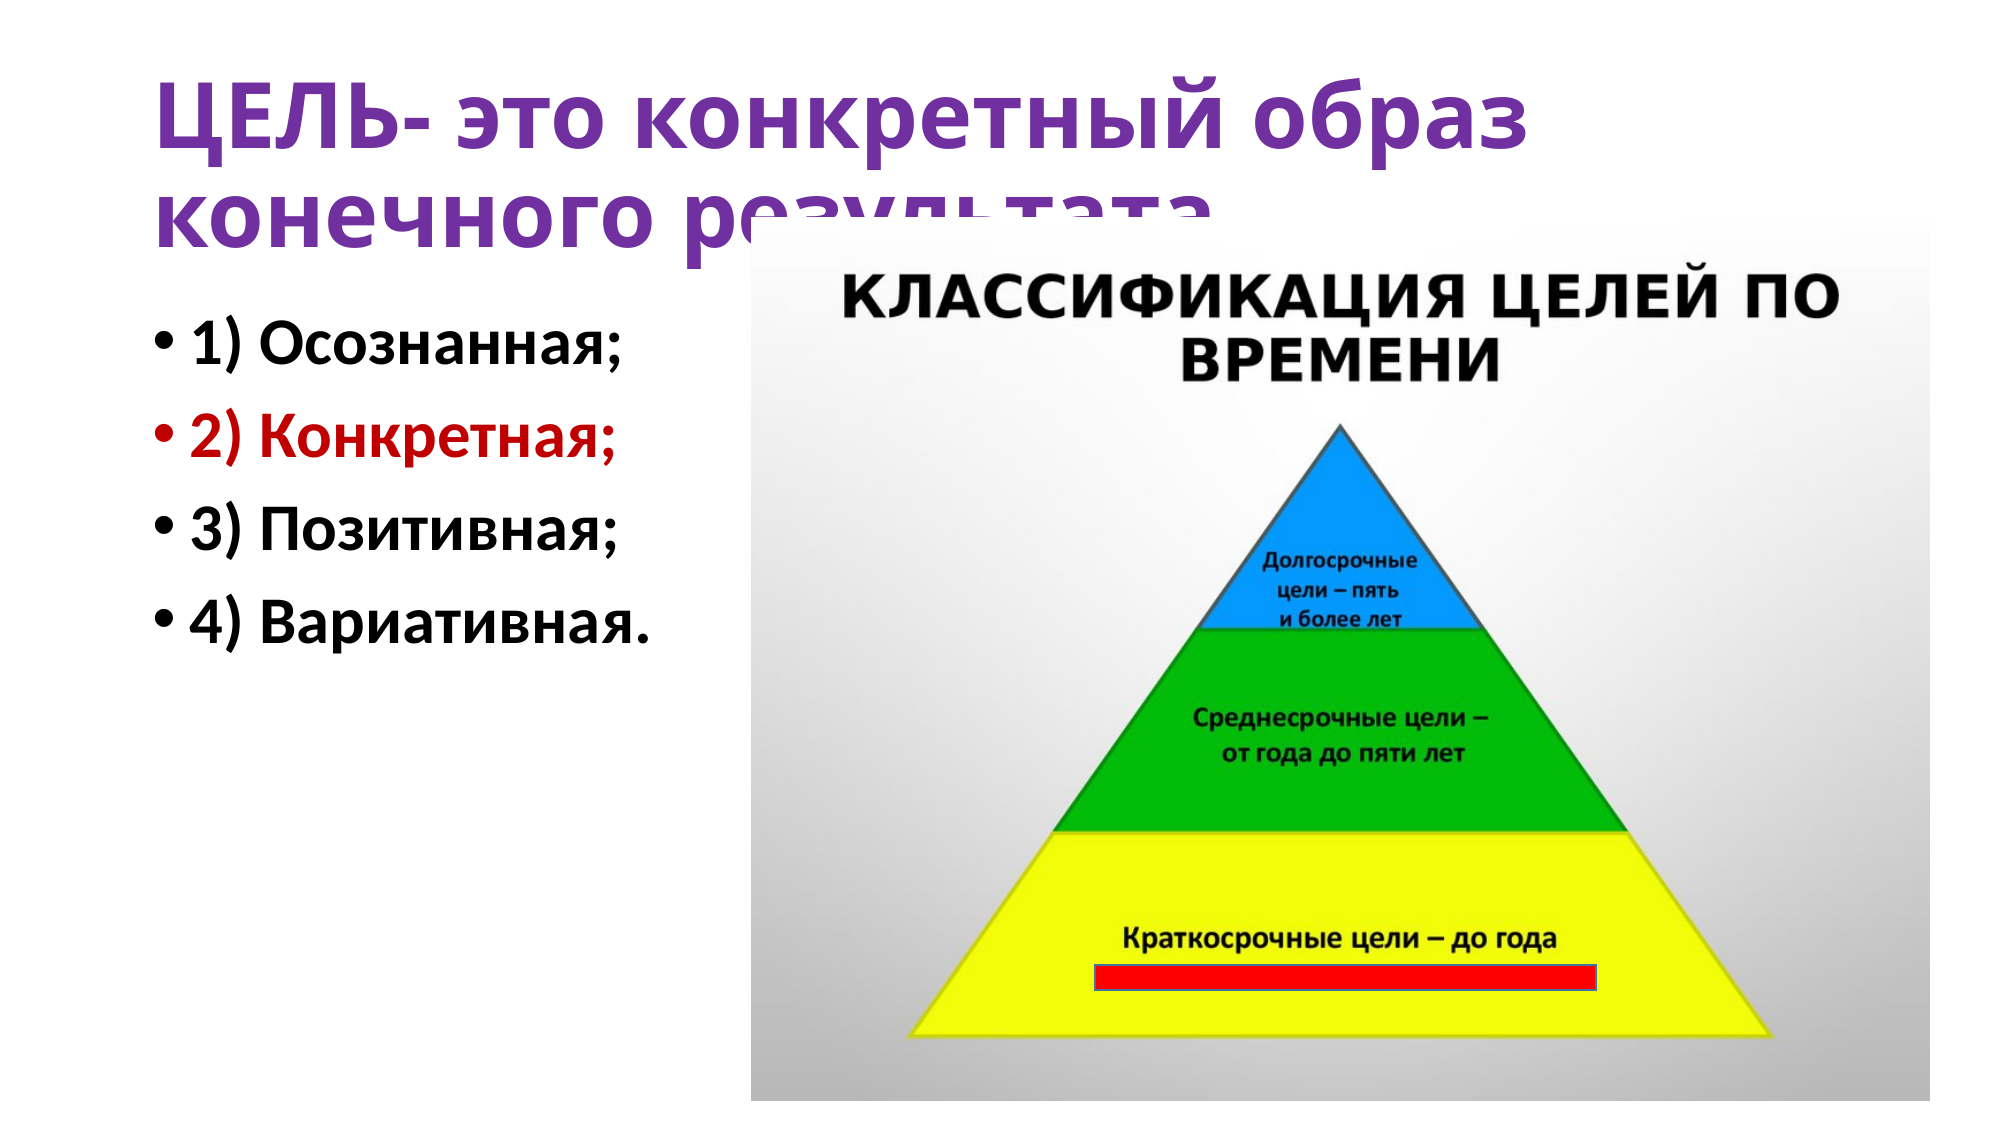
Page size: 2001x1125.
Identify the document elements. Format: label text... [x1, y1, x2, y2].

title ЦЕЛЬ- это конкретный образ конечного результата [137, 59, 1863, 278]
list 1) Осознанная; 2) Конкретная; 3) Позитивная; 4) Вариативная. [137, 299, 751, 1014]
picture [751, 217, 1930, 1101]
